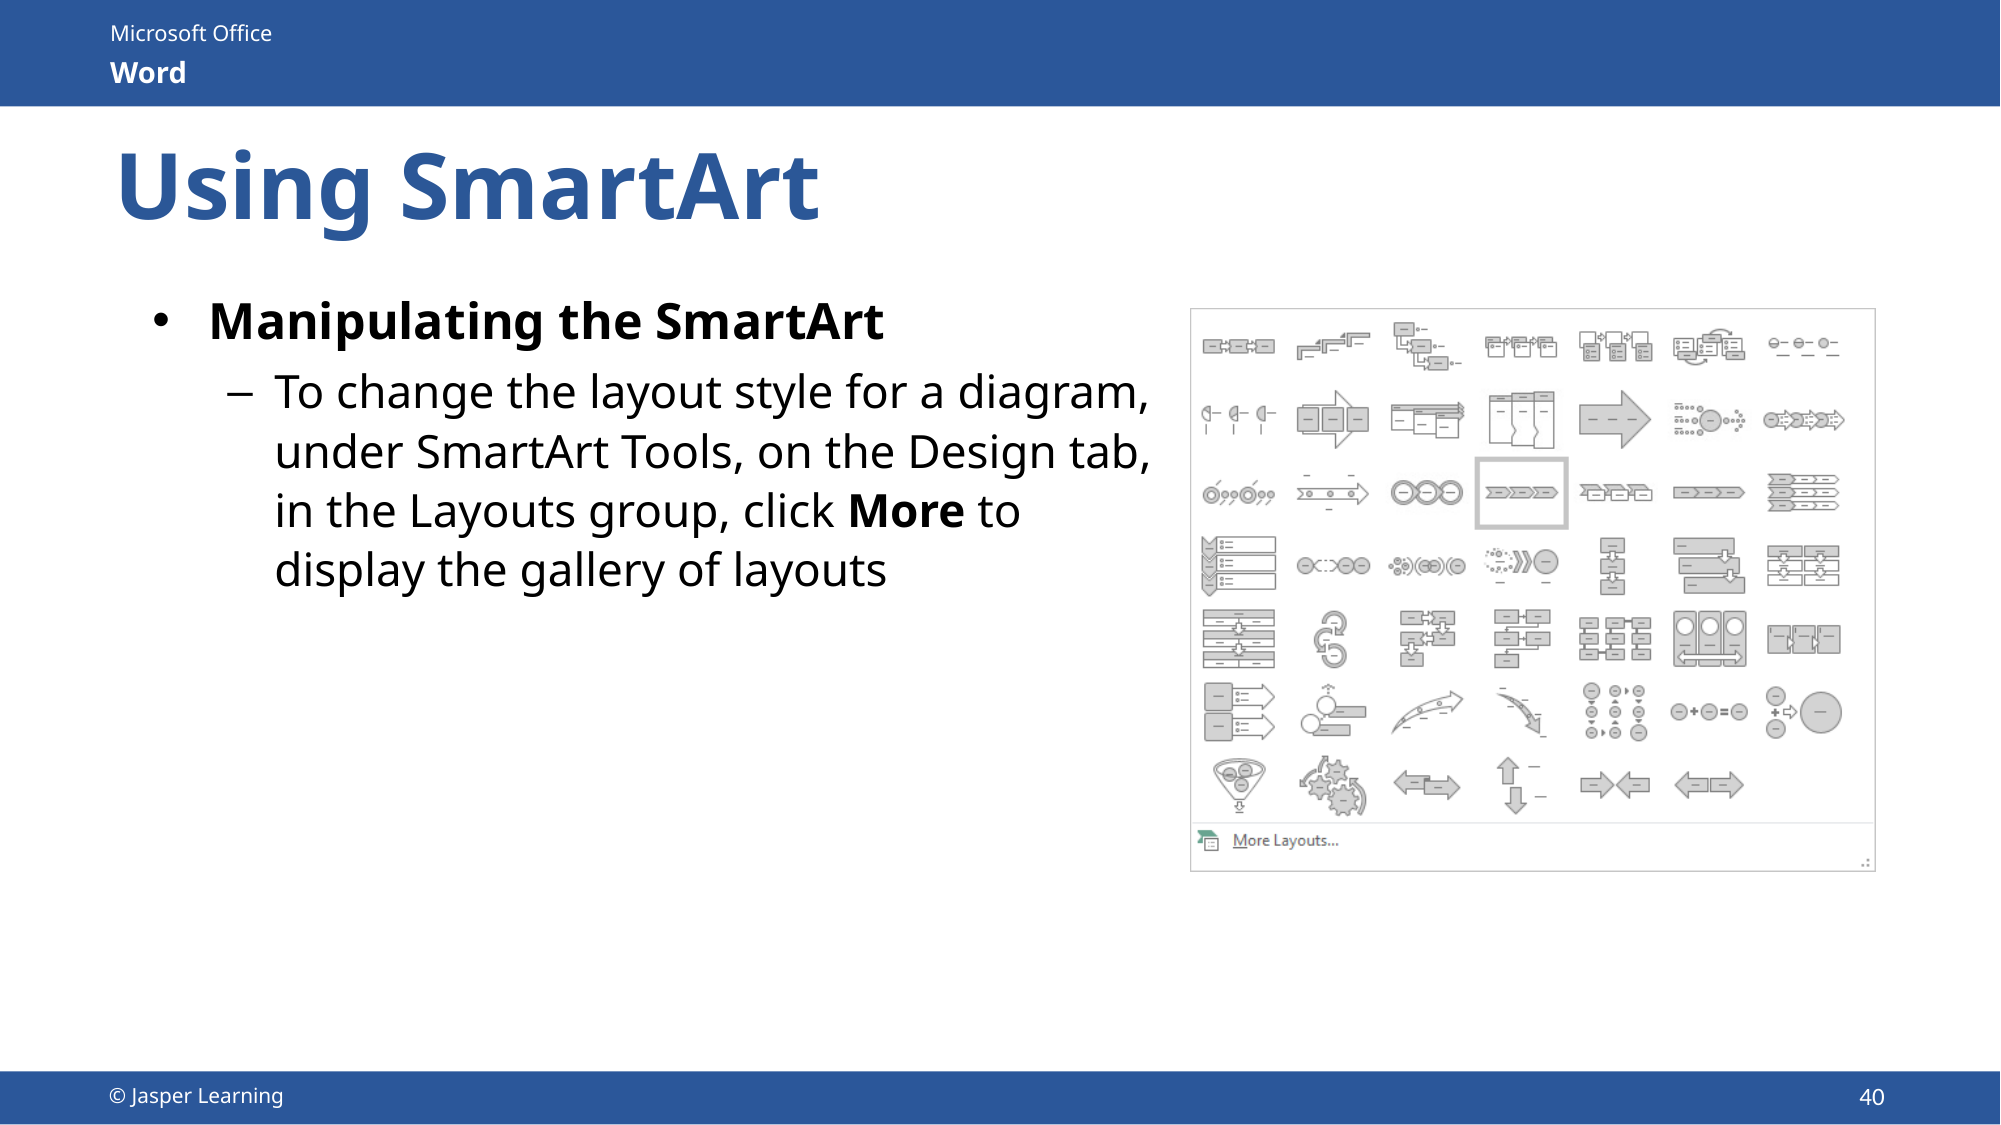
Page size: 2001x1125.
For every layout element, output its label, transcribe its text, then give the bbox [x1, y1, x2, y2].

picture [1190, 308, 1876, 873]
slide_number 40 [1433, 1065, 1900, 1125]
title Using SmartArt [99, 118, 1866, 248]
list Manipulating the SmartArt To change the layout style for a diagram, under SmartArt Tools, on the Design tab, in the Layouts group, click More to display the gallery of layouts [137, 277, 1168, 1014]
footer © Jasper Learning [94, 1066, 769, 1125]
